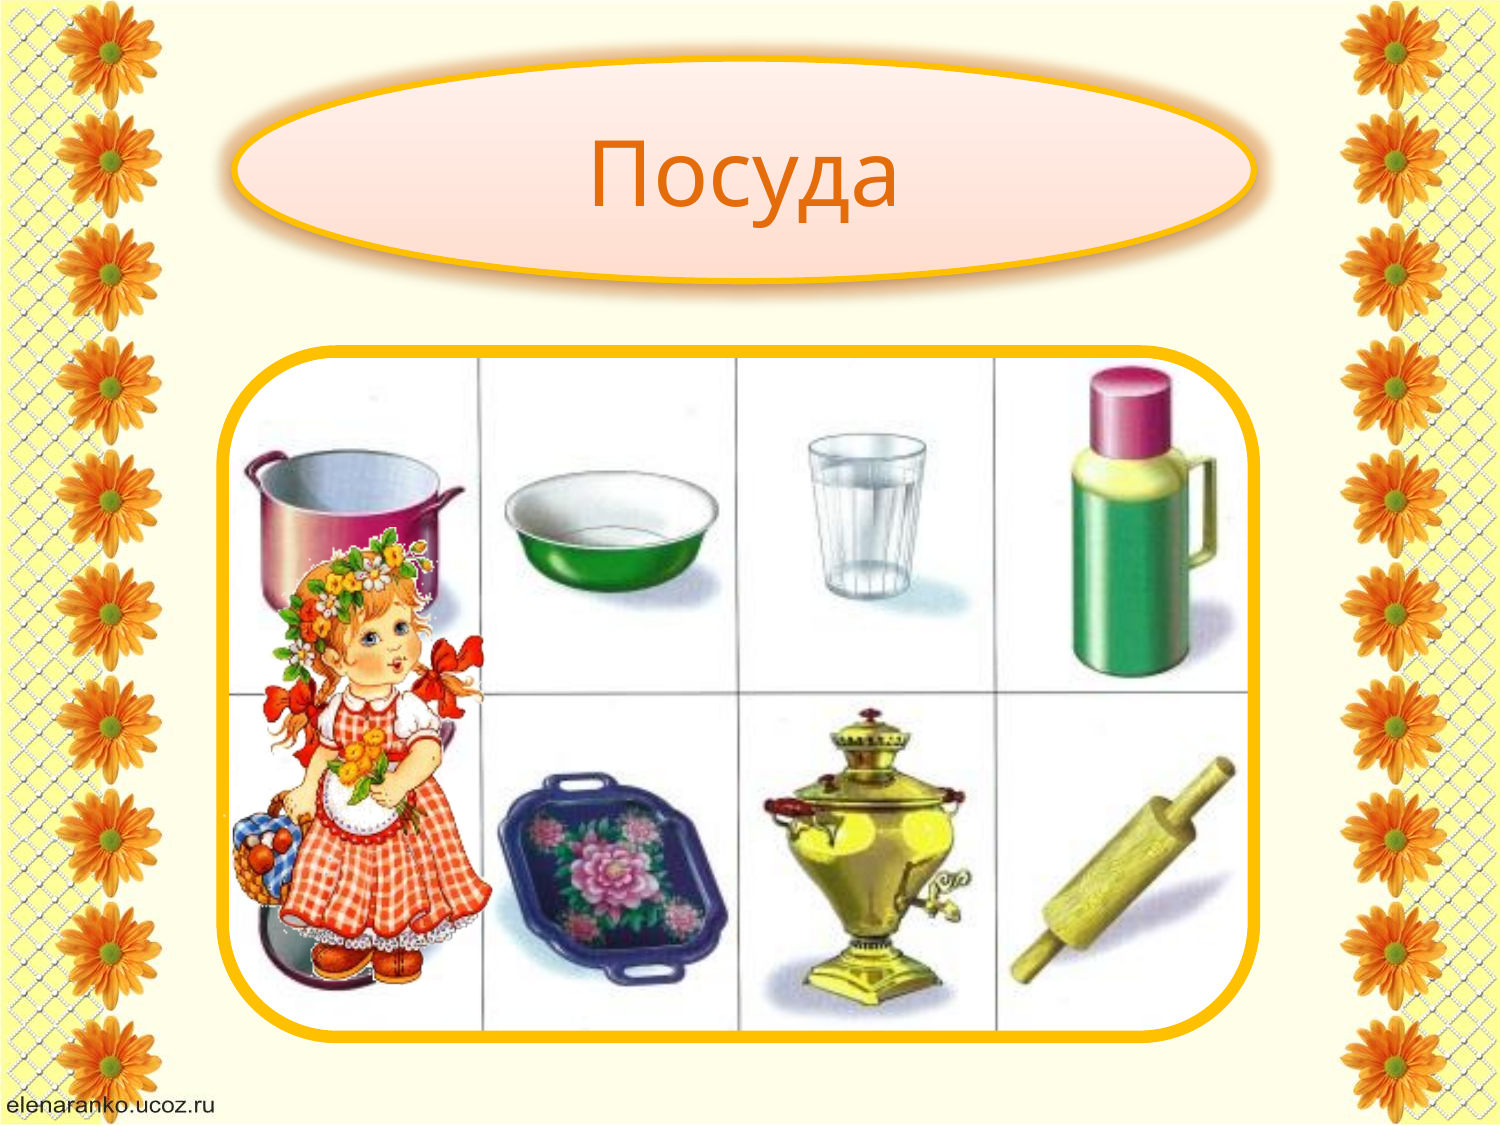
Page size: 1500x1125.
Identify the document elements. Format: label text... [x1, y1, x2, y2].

picture [0, 0, 1500, 1125]
text_box Посуда [233, 57, 1255, 282]
